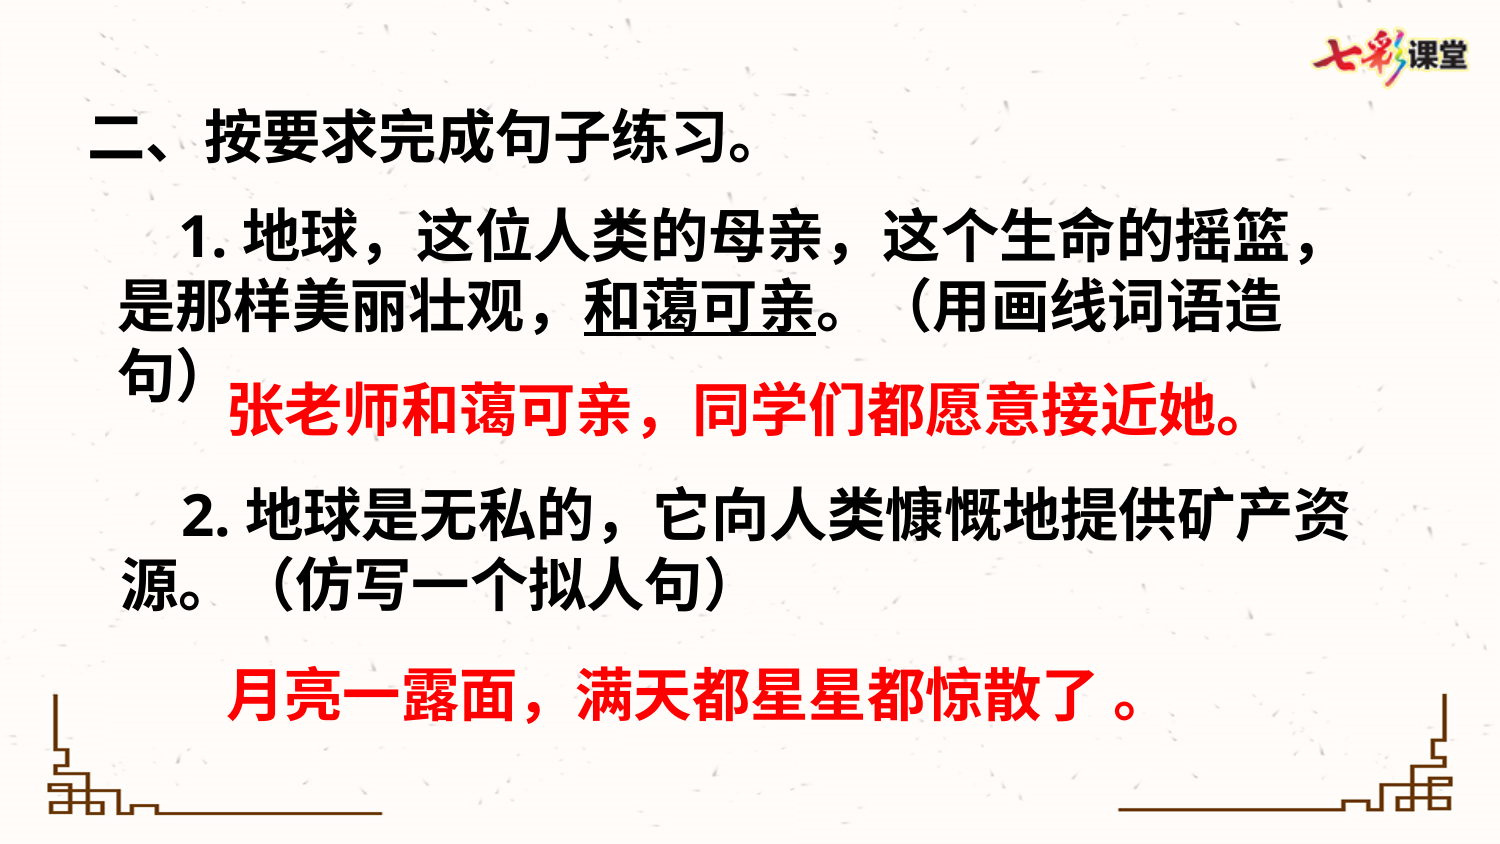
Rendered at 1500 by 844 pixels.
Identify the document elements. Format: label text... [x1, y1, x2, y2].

text_box 二、按要求完成句子练习。 [72, 92, 870, 178]
text_box 2.地球是无私的，它向人类慷慨地提供矿产资源。（仿写一个拟人句） [105, 470, 1385, 626]
picture [0, 0, 1500, 844]
text_box 1.地球，这位人类的母亲，这个生命的摇篮，是那样美丽壮观，和蔼可亲。（用画线词语造句） [102, 192, 1385, 417]
text_box 月亮一露面，满天都星星都惊散了 。 [211, 650, 1238, 736]
text_box 张老师和蔼可亲，同学们都愿意接近她。 [211, 365, 1341, 521]
